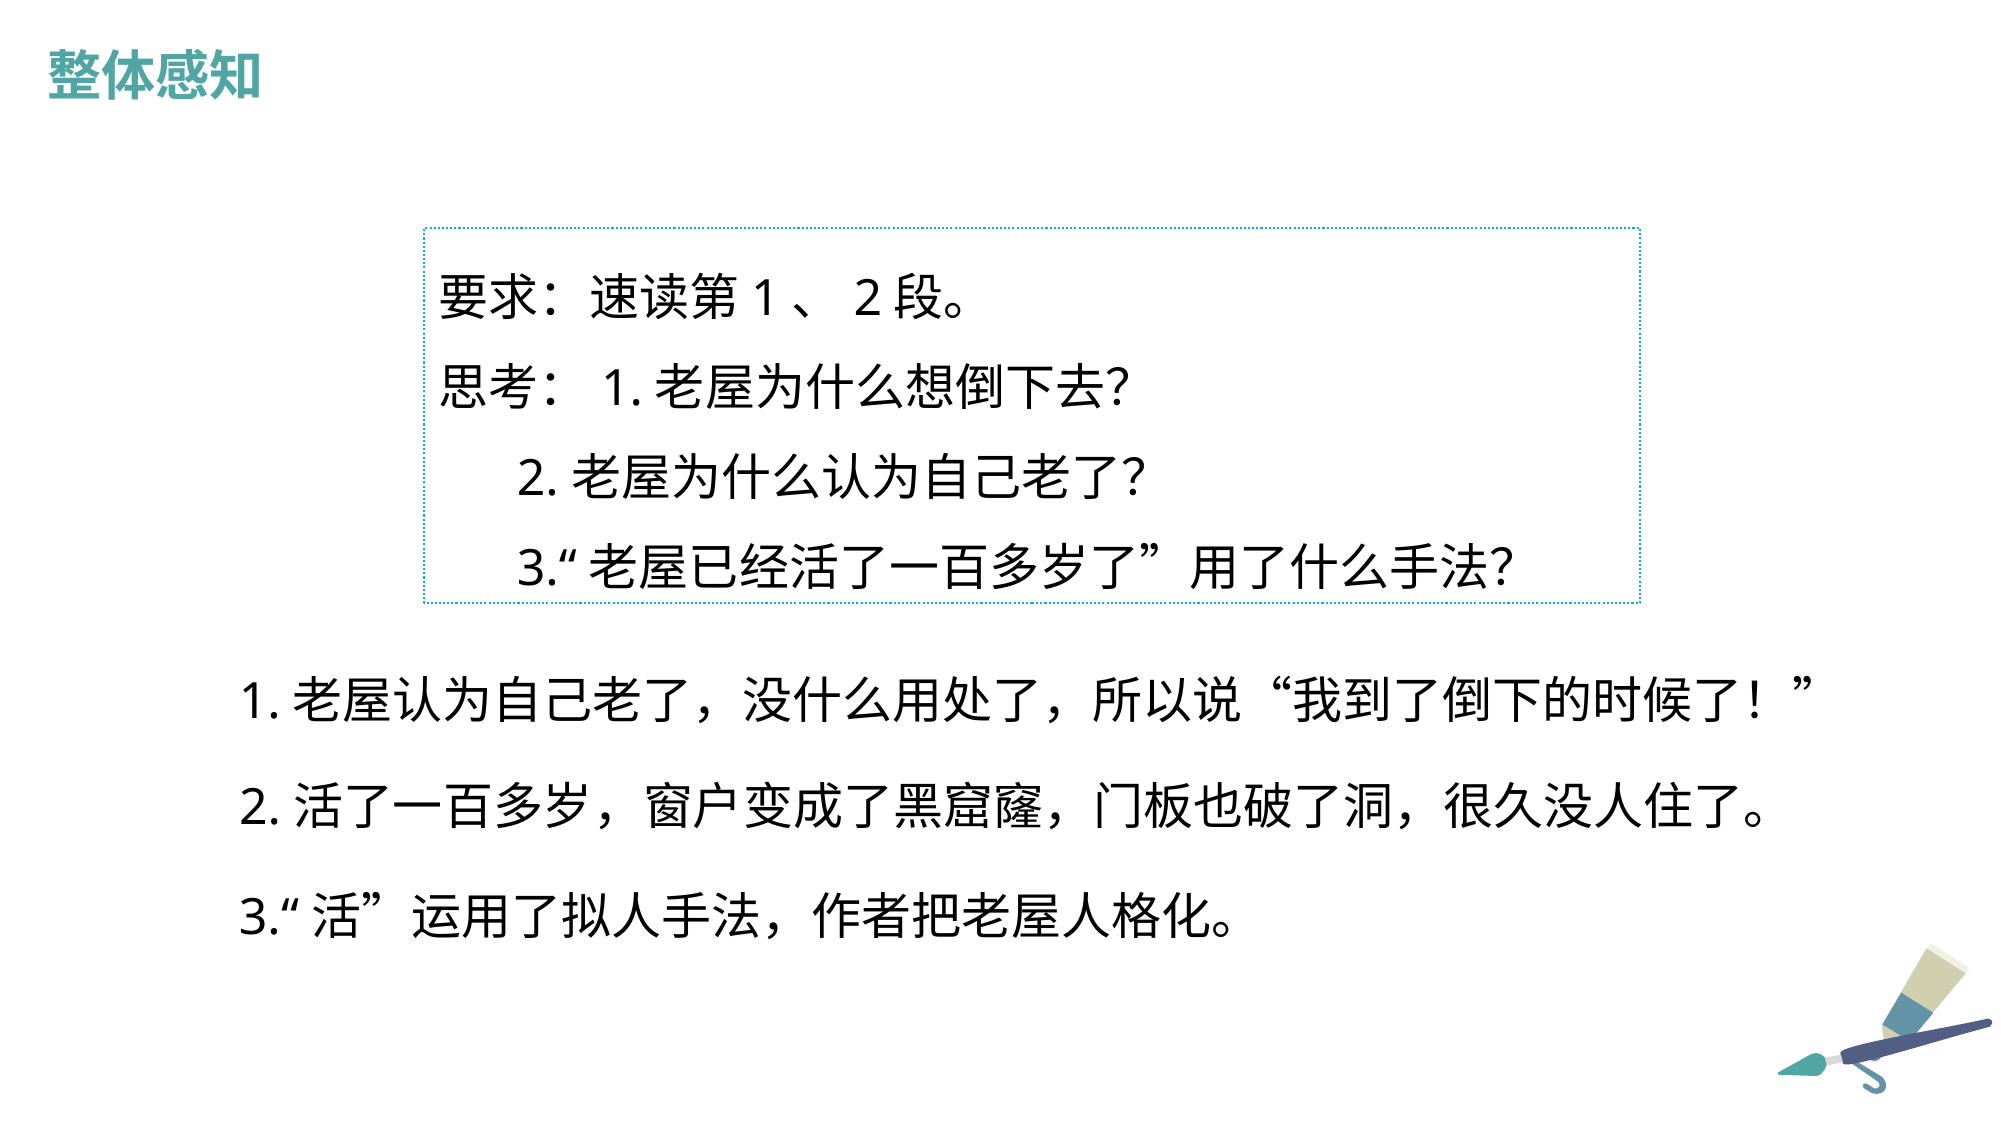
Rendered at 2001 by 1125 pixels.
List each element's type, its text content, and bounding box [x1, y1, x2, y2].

text_box 3.“活”运用了拟人手法，作者把老屋人格化。 [174, 847, 1389, 953]
text_box 要求：速读第1、2段。 思考：1.老屋为什么想倒下去？ 2.老屋为什么认为自己老了？ 3.“老屋已经活了一百多岁了”用了什么手法？ [424, 228, 1640, 604]
text_box 1.老屋认为自己老了，没什么用处了，所以说“我到了倒下的时候了！” [174, 631, 1884, 737]
text_box 2.活了一百多岁，窗户变成了黑窟窿，门板也破了洞，很久没人住了。 [174, 737, 1803, 843]
text_box 整体感知 [32, 33, 347, 114]
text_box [1811, 945, 1974, 1125]
